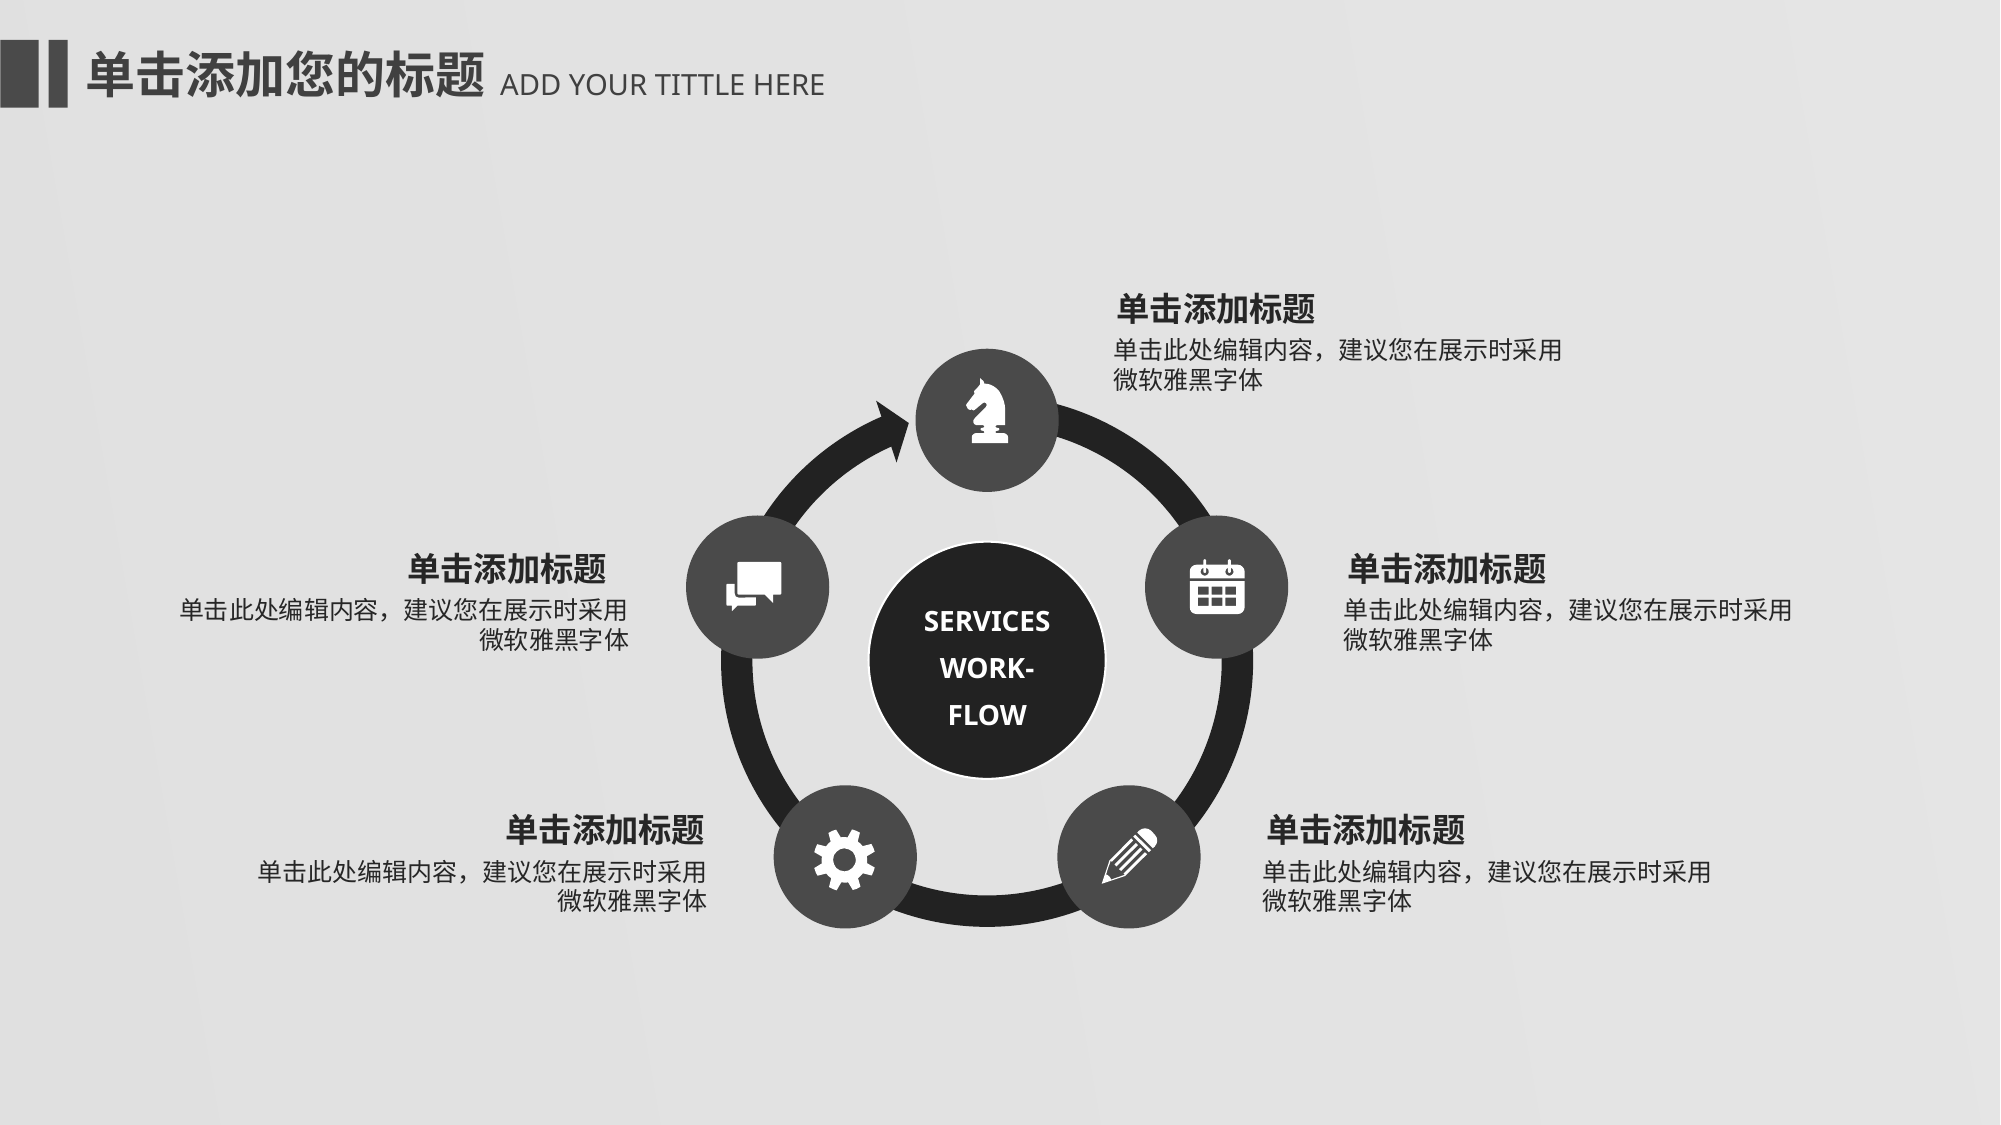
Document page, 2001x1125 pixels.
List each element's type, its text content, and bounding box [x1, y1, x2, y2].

text_box 单击此处编辑内容，建议您在展示时采用微软雅黑字体 [255, 856, 708, 916]
text_box [1175, 651, 1254, 826]
text_box [685, 514, 831, 660]
text_box [814, 829, 875, 891]
text_box [966, 378, 1009, 444]
text_box [772, 784, 918, 930]
text_box [914, 347, 1060, 493]
text_box [1056, 784, 1202, 930]
text_box 单击此处编辑内容，建议您在展示时采用微软雅黑字体 [177, 594, 630, 655]
text_box 单击添加您的标题 [71, 36, 511, 111]
text_box [1058, 404, 1209, 525]
text_box 单击添加标题 [1101, 281, 1493, 335]
text_box 单击添加标题 [322, 802, 721, 856]
text_box SERVICES WORK-FLOW [867, 540, 1107, 780]
text_box [1133, 834, 1152, 853]
text_box [721, 651, 799, 827]
text_box [1143, 514, 1290, 660]
text_box [1189, 581, 1245, 615]
text_box [1189, 559, 1245, 579]
text_box [895, 883, 1079, 927]
text_box [726, 583, 756, 612]
text_box 单击添加标题 [223, 541, 622, 594]
text_box ADD YOUR TITTLE HERE [485, 59, 856, 109]
text_box 单击添加标题 [1332, 541, 1723, 595]
text_box [765, 400, 909, 525]
text_box 单击此处编辑内容，建议您在展示时采用微软雅黑字体 [1262, 856, 1715, 916]
text_box 单击此处编辑内容，建议您在展示时采用微软雅黑字体 [1113, 334, 1566, 395]
text_box [737, 561, 782, 604]
text_box 单击添加标题 [1251, 802, 1642, 856]
text_box [1101, 838, 1148, 884]
text_box [1137, 828, 1158, 849]
text_box 单击此处编辑内容，建议您在展示时采用微软雅黑字体 [1343, 594, 1797, 655]
